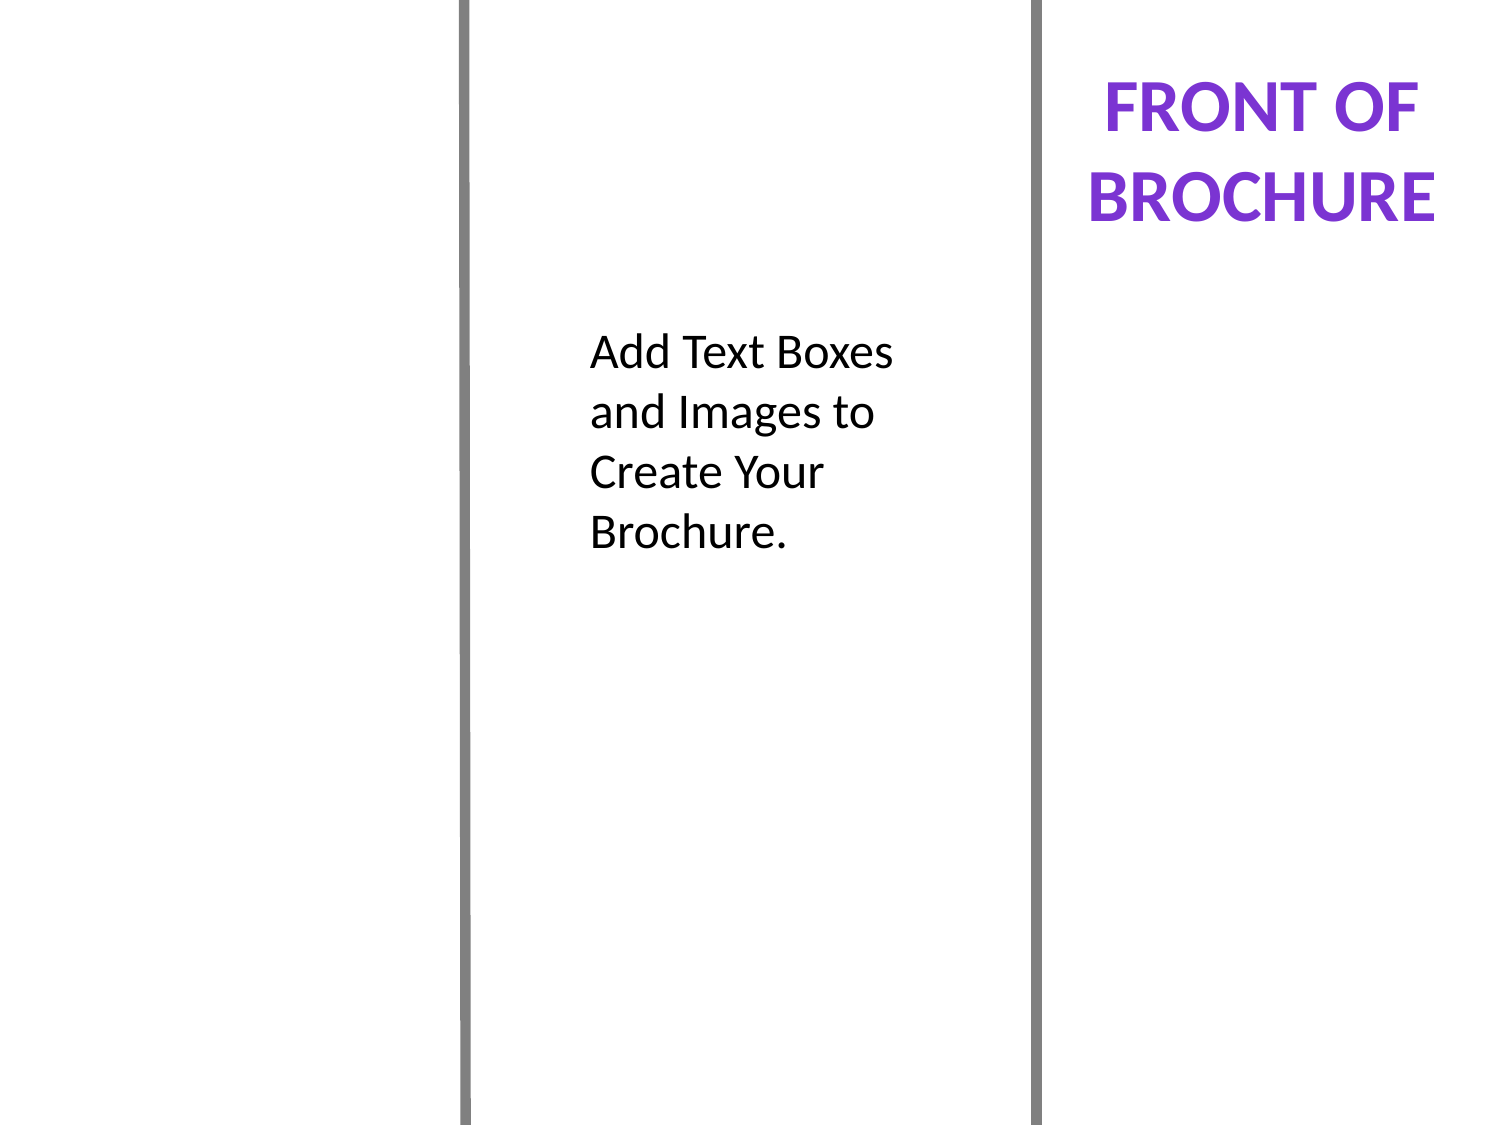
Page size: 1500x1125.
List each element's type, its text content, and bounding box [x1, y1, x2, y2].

text_box Add Text Boxes and Images to Create Your Brochure. [574, 311, 938, 567]
text_box Front of Brochure [1065, 48, 1460, 244]
